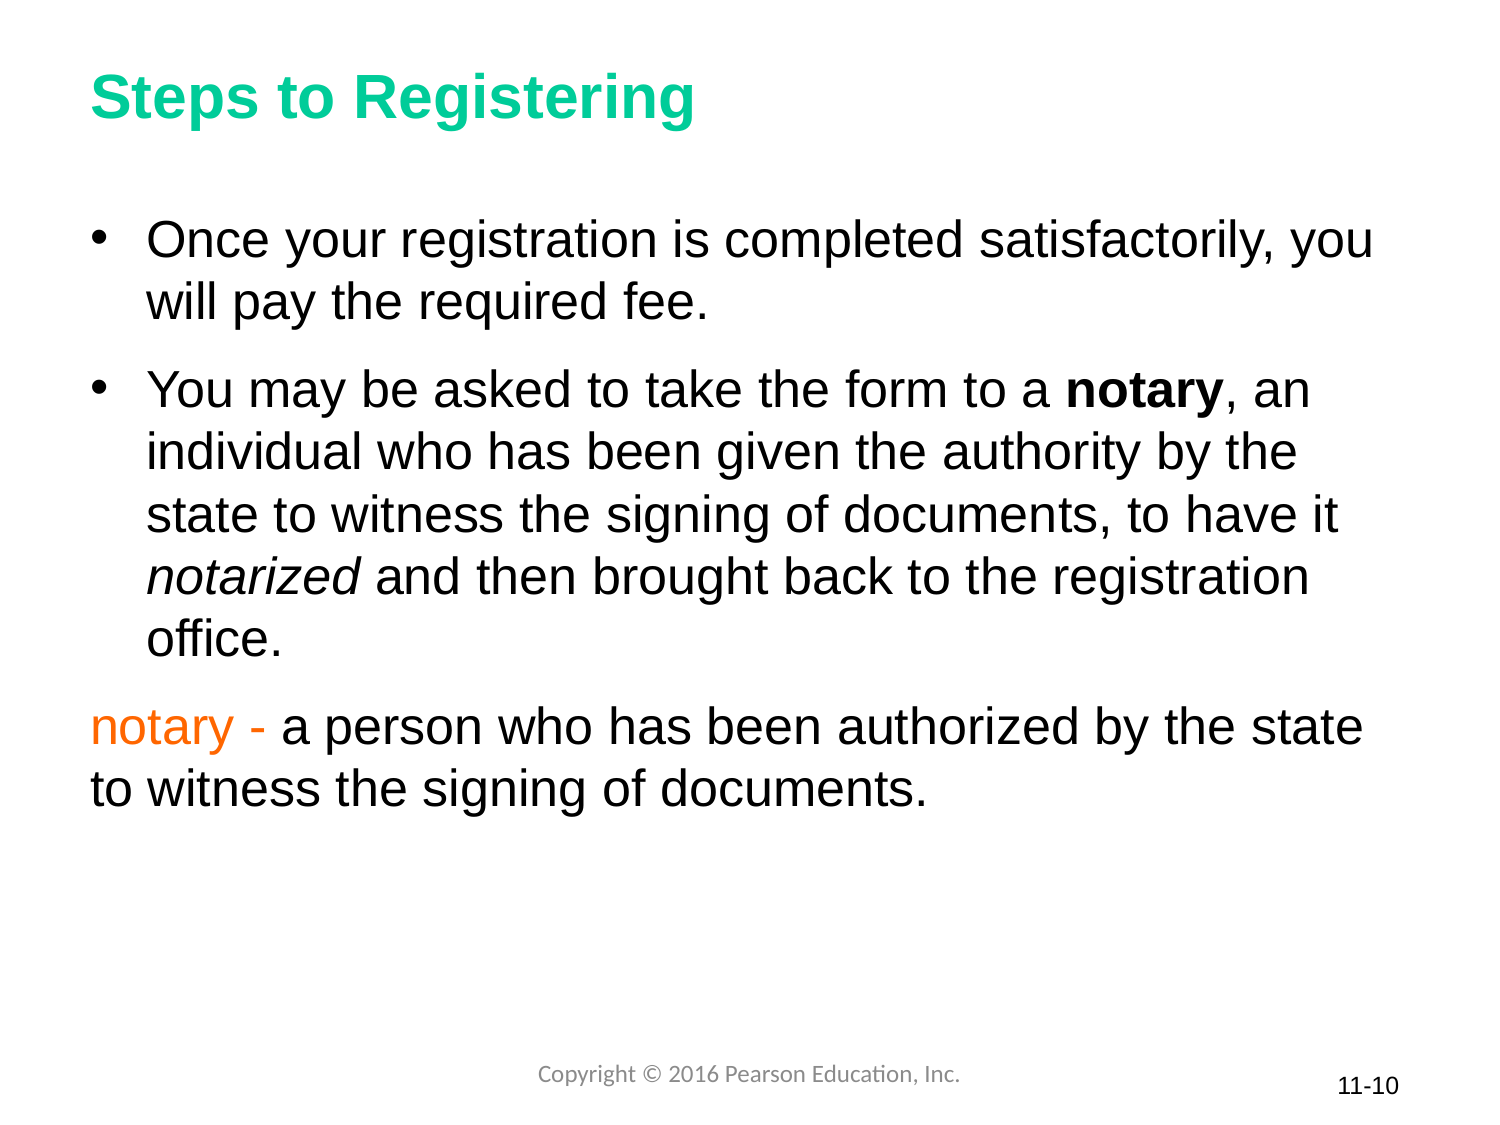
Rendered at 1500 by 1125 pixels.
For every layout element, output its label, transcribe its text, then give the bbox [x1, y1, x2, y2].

title Steps to Registering [75, 0, 1425, 125]
list Once your registration is completed satisfactorily, you will pay the required fee. You may be asked to take the form to a notary, an individual who has been given the authority by the state to witness the signing of documents, to have it notarized and then brought back to the registration office. notary - a person who has been authorized by the state to witness the signing of documents. [75, 125, 1425, 900]
footer Copyright © 2016 Pearson Education, Inc. [512, 1042, 988, 1103]
